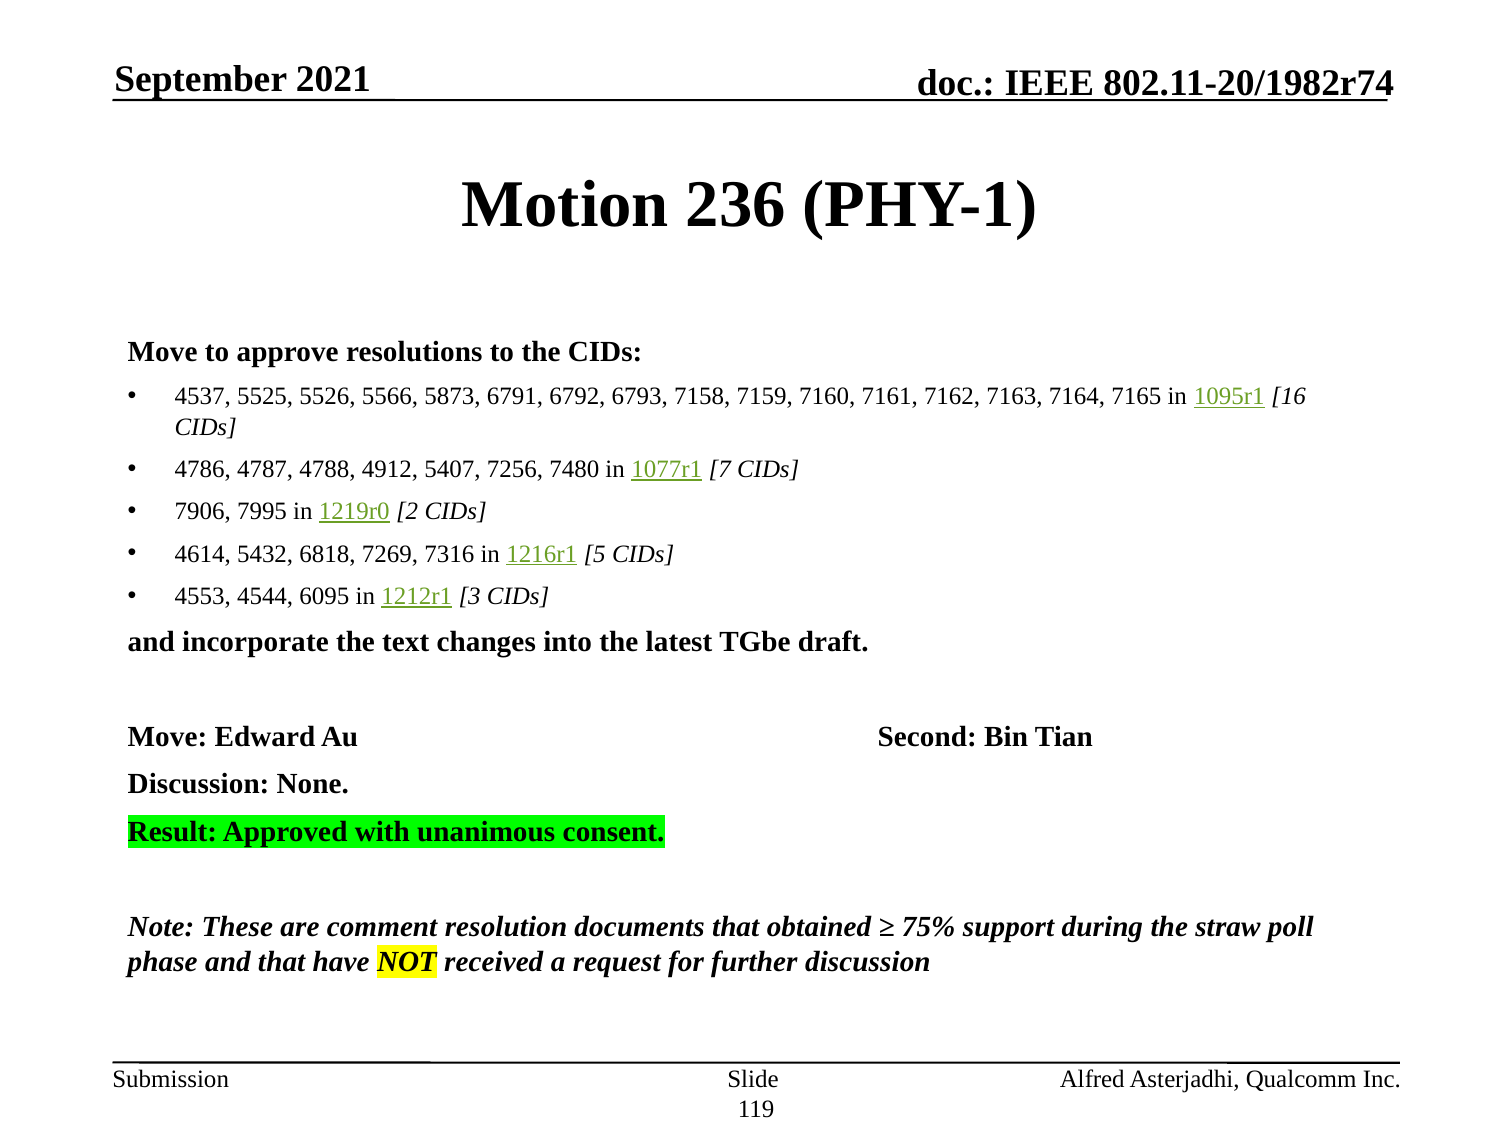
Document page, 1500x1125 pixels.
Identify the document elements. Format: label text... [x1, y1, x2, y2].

list Move to approve resolutions to the CIDs: 4537, 5525, 5526, 5566, 5873, 6791, 6792, 6793, 7158, 7159, 7160, 7161, 7162, 7163, 7164, 7165 in 1095r1 [16 CIDs] 4786, 4787, 4788, 4912, 5407, 7256, 7480 in 1077r1 [7 CIDs] 7906, 7995 in 1219r0 [2 CIDs] 4614, 5432, 6818, 7269, 7316 in 1216r1 [5 CIDs] 4553, 4544, 6095 in 1212r1 [3 CIDs] and incorporate the text changes into the latest TGbe draft. Move: Edward Au Second: Bin Tian Discussion: None. Result: Approved with unanimous consent. Note: These are comment resolution documents that obtained ≥ 75% support during the straw poll phase and that have NOT received a request for further discussion [112, 324, 1388, 1063]
slide_number Slide 119 [712, 1061, 800, 1123]
title Motion 236 (PHY-1) [112, 112, 1388, 288]
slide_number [114, 54, 423, 100]
footer Alfred Asterjadhi, Qualcomm Inc. [878, 1061, 1402, 1093]
